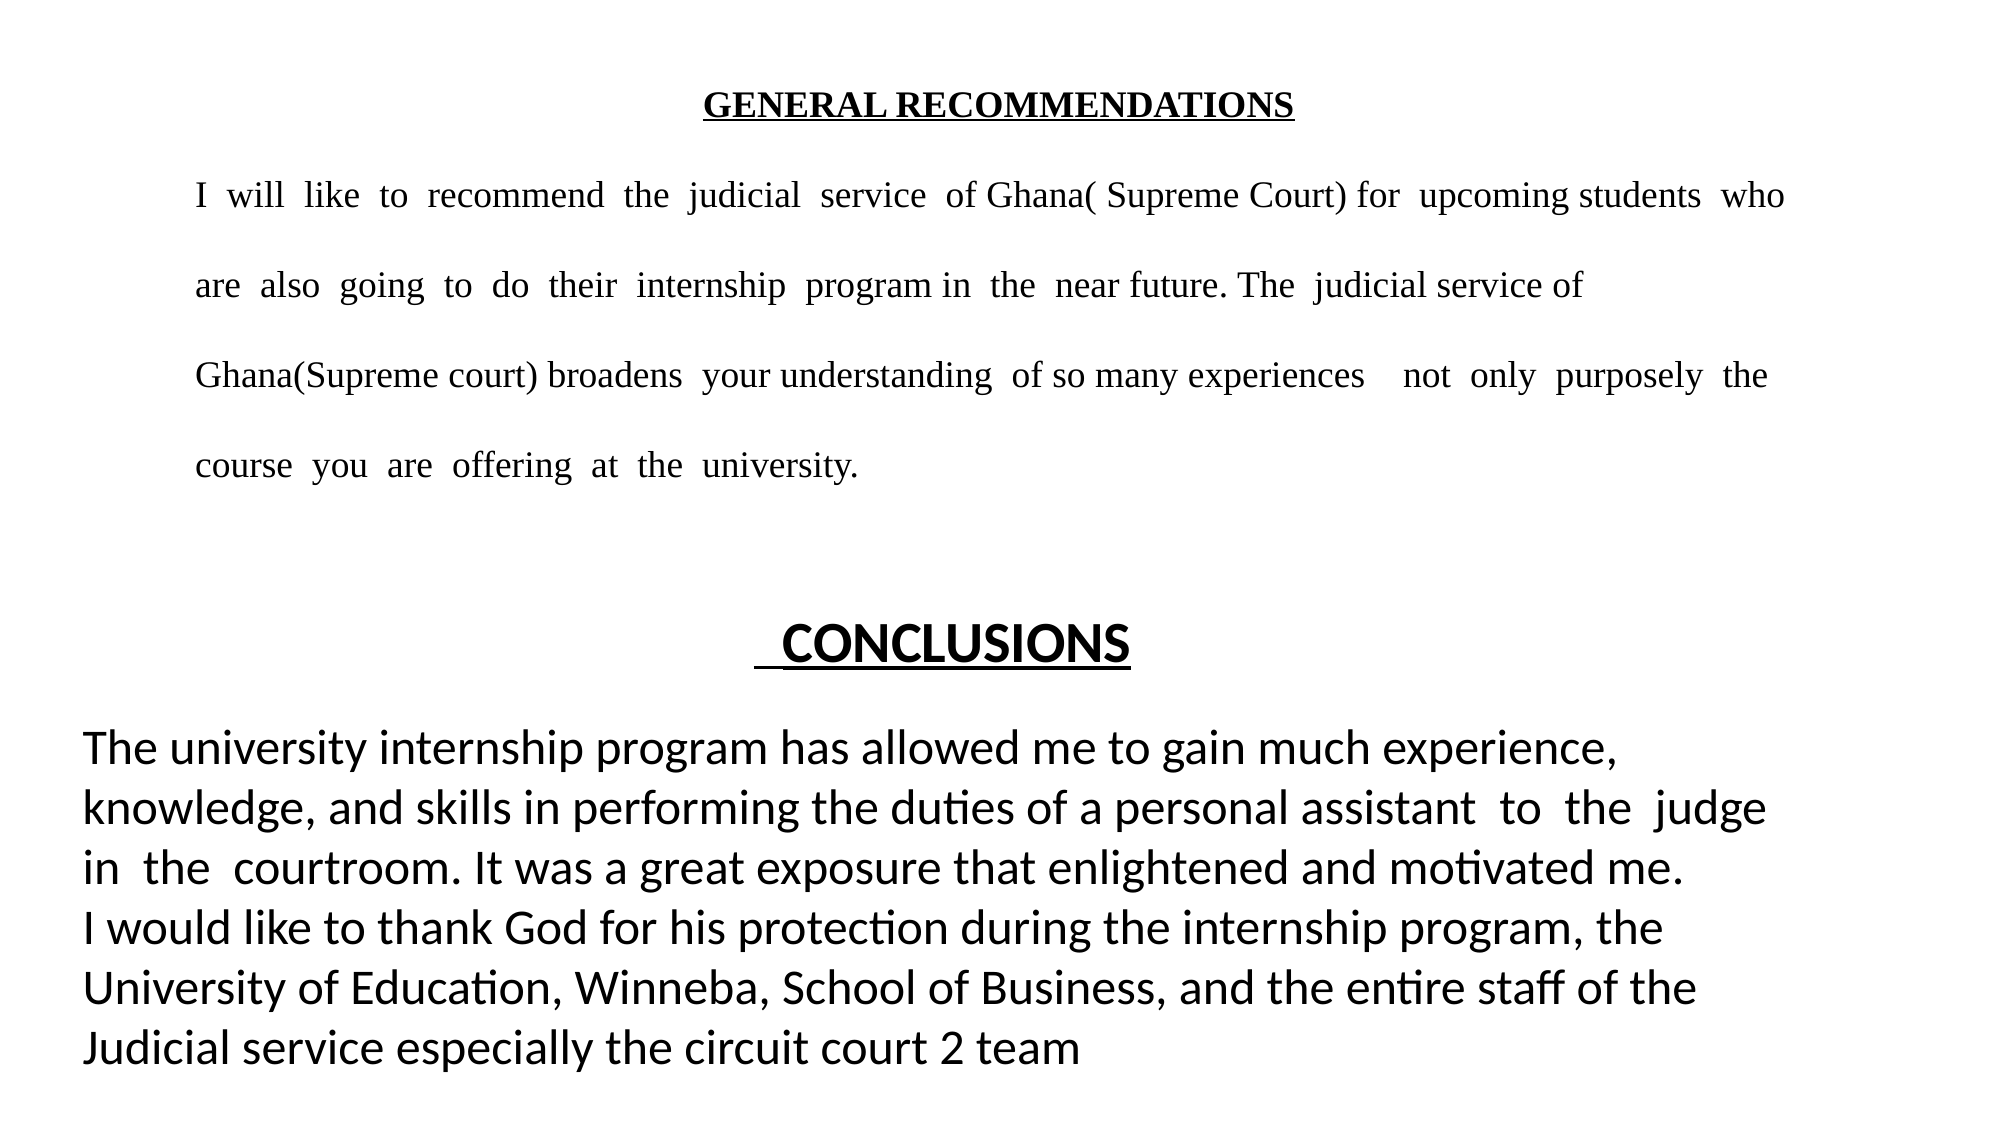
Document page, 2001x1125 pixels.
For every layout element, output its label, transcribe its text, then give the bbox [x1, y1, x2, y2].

text_box GENERAL RECOMMENDATIONS I will like to recommend the judicial service of Ghana( Supreme Court) for upcoming students who are also going to do their internship program in the near future. The judicial service of Ghana(Supreme court) broadens your understanding of so many experiences not only purposely the course you are offering at the university. CONCLUSIONS The university internship program has allowed me to gain much experience, knowledge, and skills in performing the duties of a personal assistant to the judge in the courtroom. It was a great exposure that enlightened and motivated me. I would like to thank God for his protection during the internship program, the University of Education, Winneba, School of Business, and the entire staff of the Judicial service especially the circuit court 2 team [67, 27, 1818, 1125]
